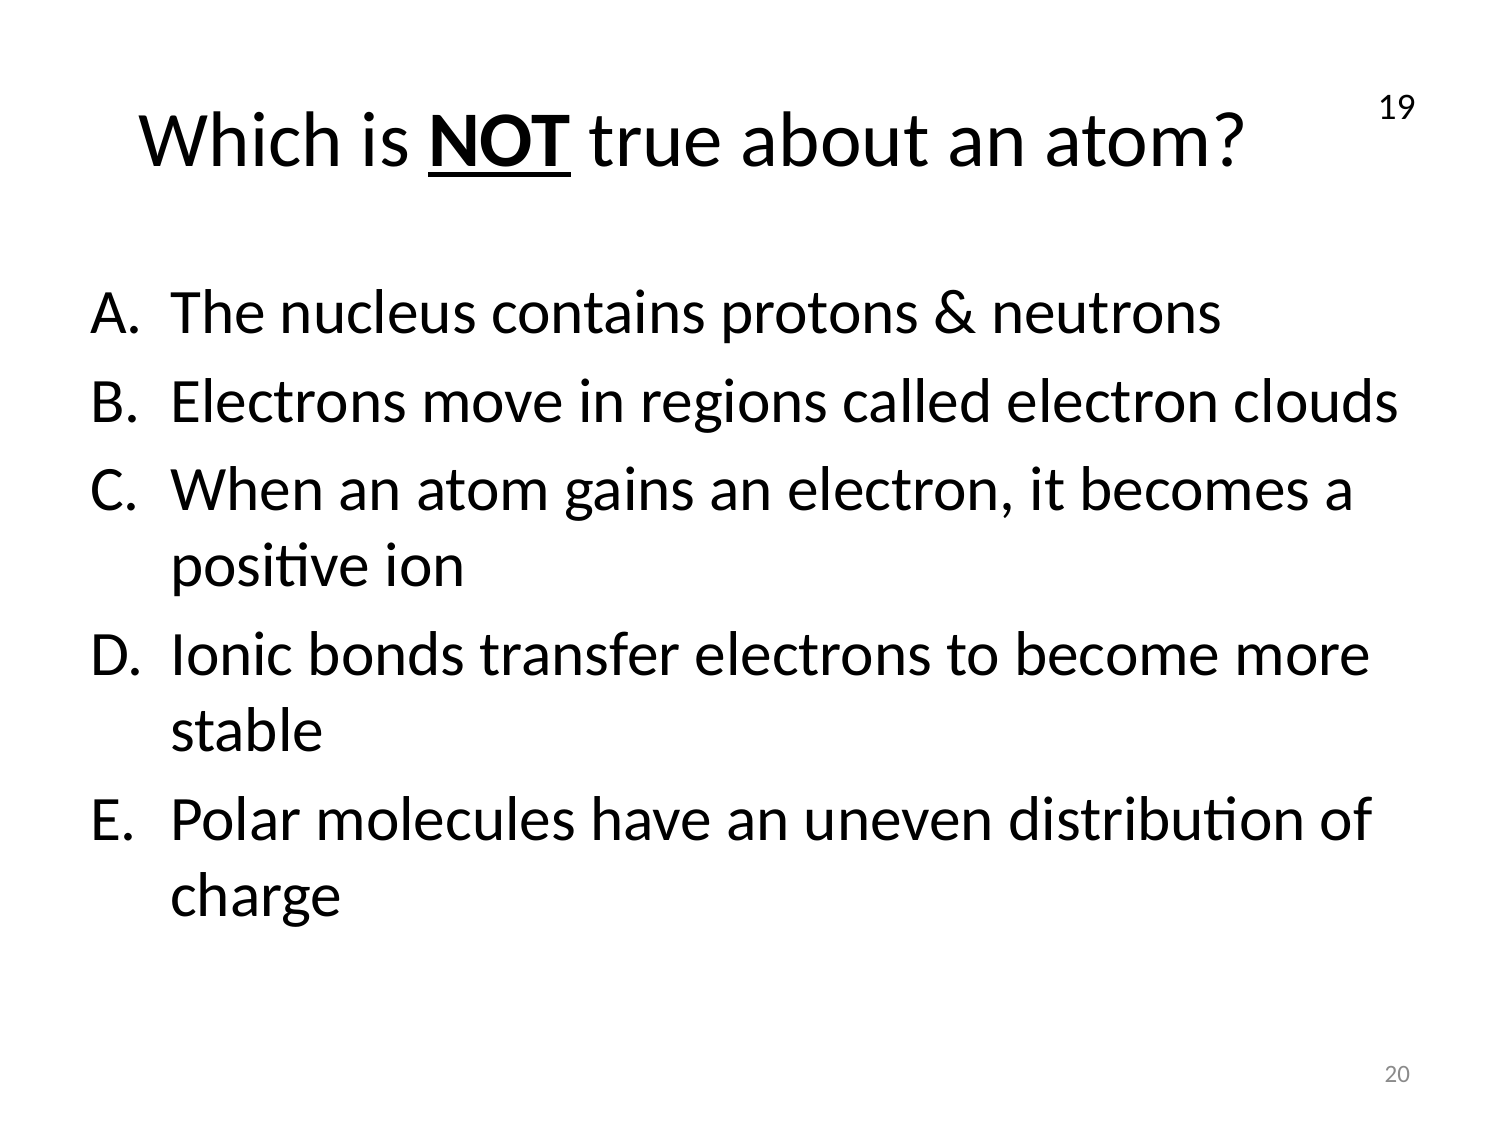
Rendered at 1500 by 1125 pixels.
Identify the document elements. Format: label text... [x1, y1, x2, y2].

list The nucleus contains protons & neutrons Electrons move in regions called electron clouds When an atom gains an electron, it becomes a positive ion Ionic bonds transfer electrons to become more stable Polar molecules have an uneven distribution of charge [75, 262, 1425, 1005]
title Which is NOT true about an atom? [75, 45, 1313, 225]
text_box 19 [1362, 74, 1431, 135]
slide_number 20 [1074, 1042, 1425, 1103]
